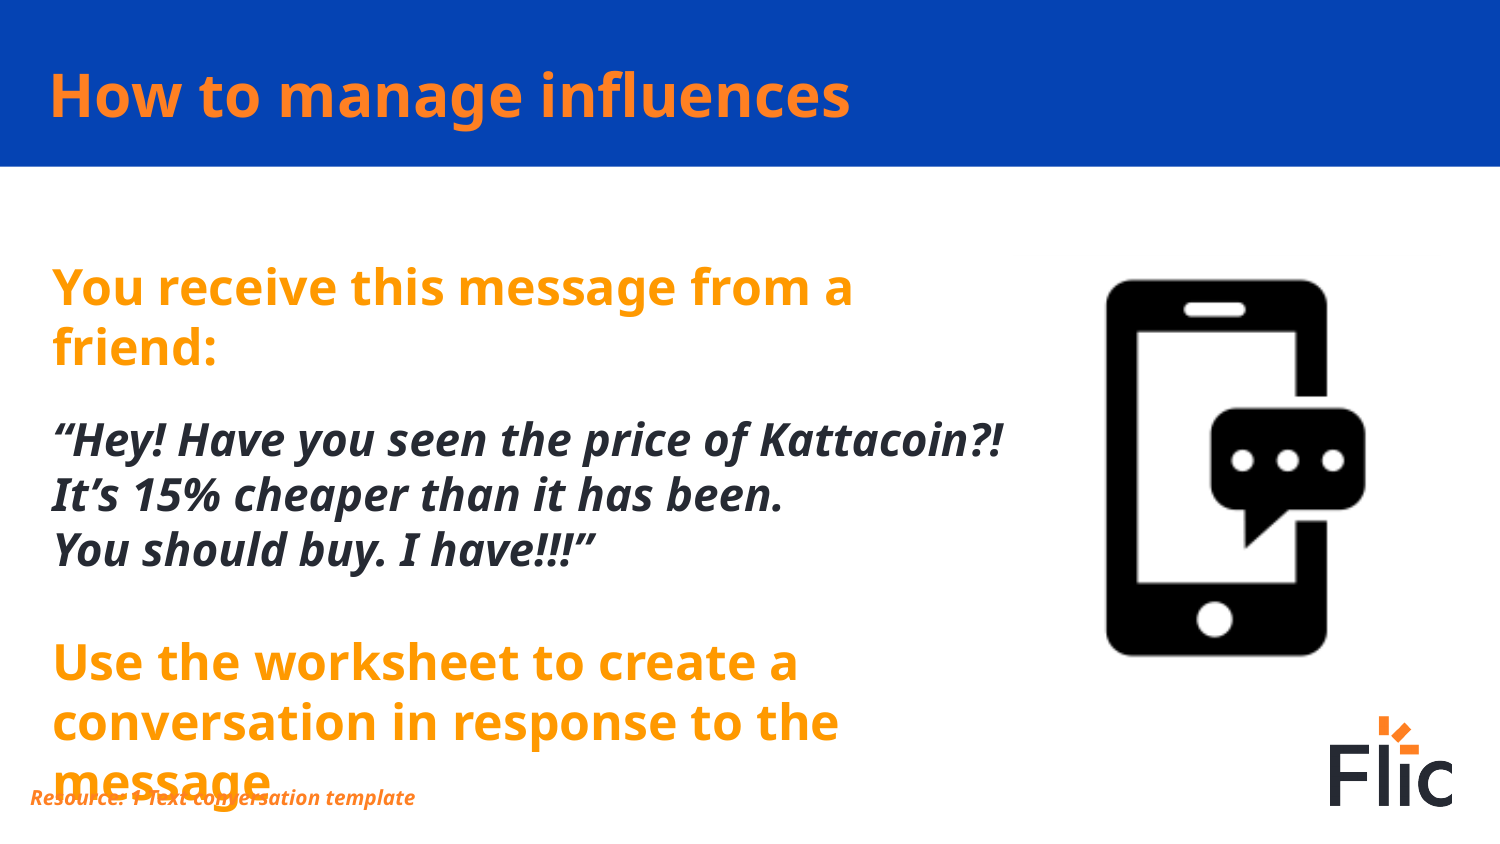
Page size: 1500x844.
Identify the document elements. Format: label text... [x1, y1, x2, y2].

text_box You receive this message from a friend: “Hey! Have you seen the price of Kattacoin?! It’s 15% cheaper than it has been. You should buy. I have!!!” Use the worksheet to create a conversation in response to the message [37, 203, 1049, 826]
text_box How to manage influences [33, 31, 1358, 145]
picture [1013, 253, 1441, 681]
picture [1330, 716, 1452, 807]
text_box Resource: 1 Text conversation template [15, 766, 606, 824]
text_box [0, 21, 982, 133]
